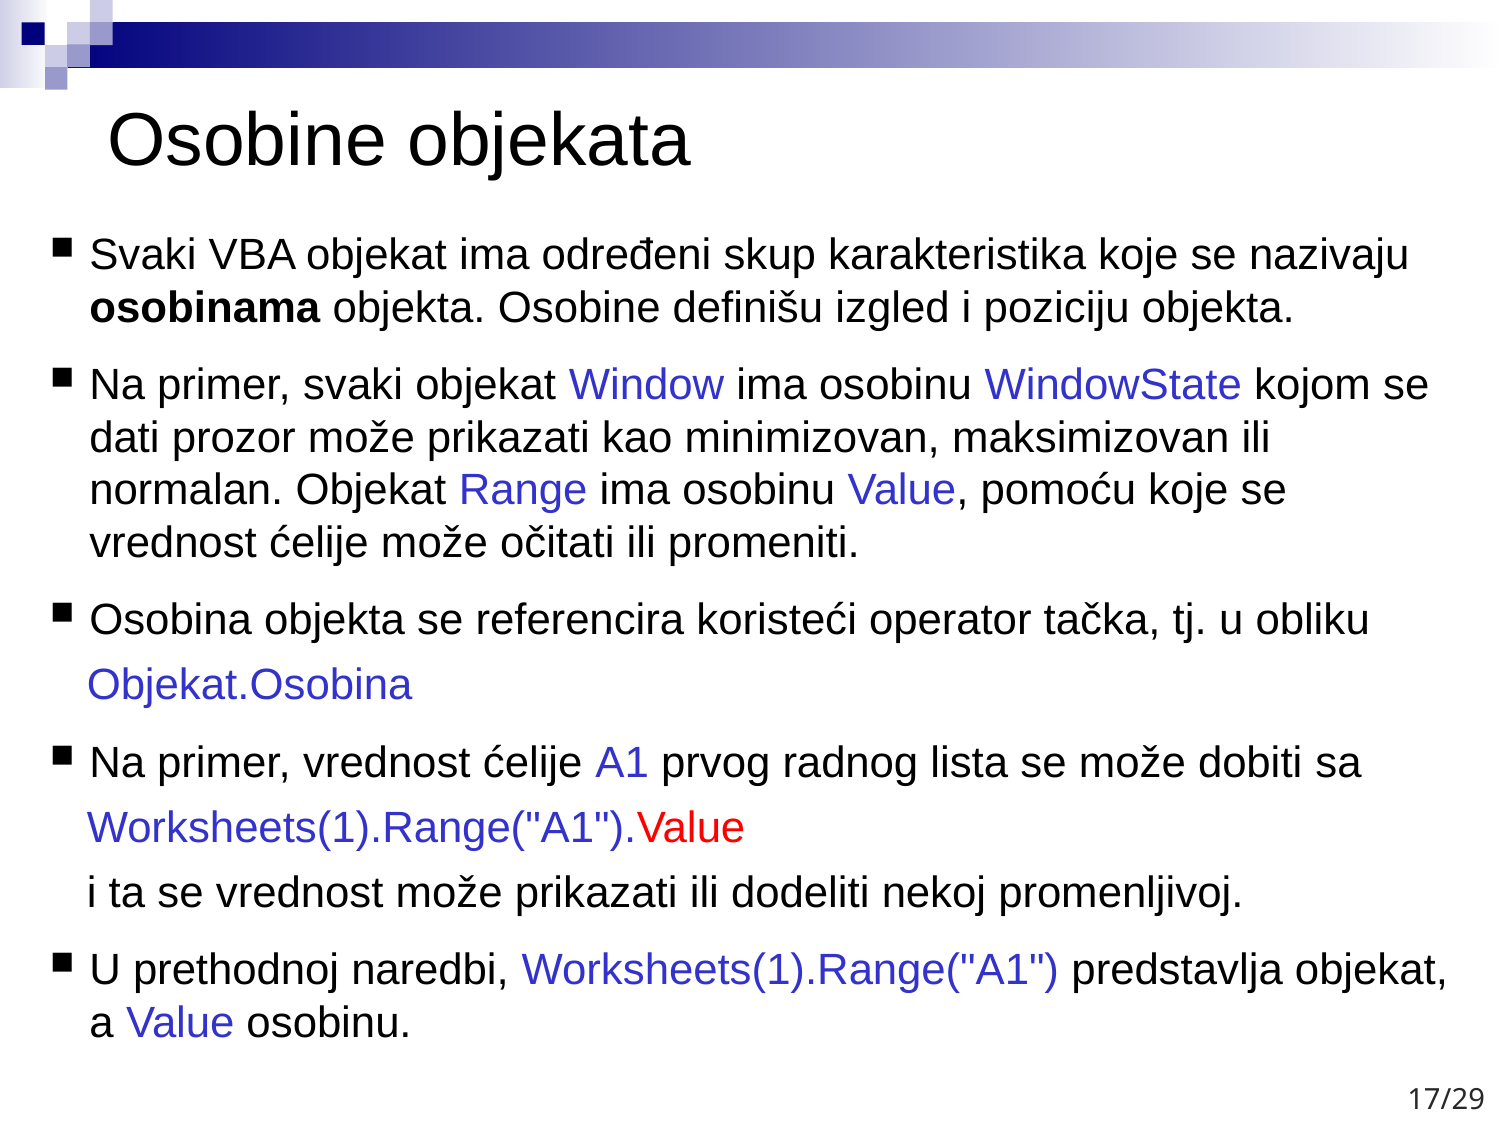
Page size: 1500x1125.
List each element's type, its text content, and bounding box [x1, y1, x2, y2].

title Osobine objekata [92, 75, 727, 197]
list Svaki VBA objekat ima određeni skup karakteristika koje se nazivaju osobinama objekta. Osobine definišu izgled i poziciju objekta. Na primer, svaki objekat Window ima osobinu WindowState kojom se dati prozor može prikazati kao minimizovan, maksimizovan ili normalan. Objekat Range ima osobinu Value, pomoću koje se vrednost ćelije može očitati ili promeniti. Osobina objekta se referencira koristeći operator tačka, tj. u obliku Objekat.Osobina Na primer, vrednost ćelije A1 prvog radnog lista se može dobiti sa Worksheets(1).Range("A1").Value i ta se vrednost može prikazati ili dodeliti nekoj promenljivoj. U prethodnoj naredbi, Worksheets(1).Range("A1") predstavlja objekat, a Value osobinu. [35, 218, 1465, 1071]
text_box 17/29 [1374, 1072, 1500, 1123]
